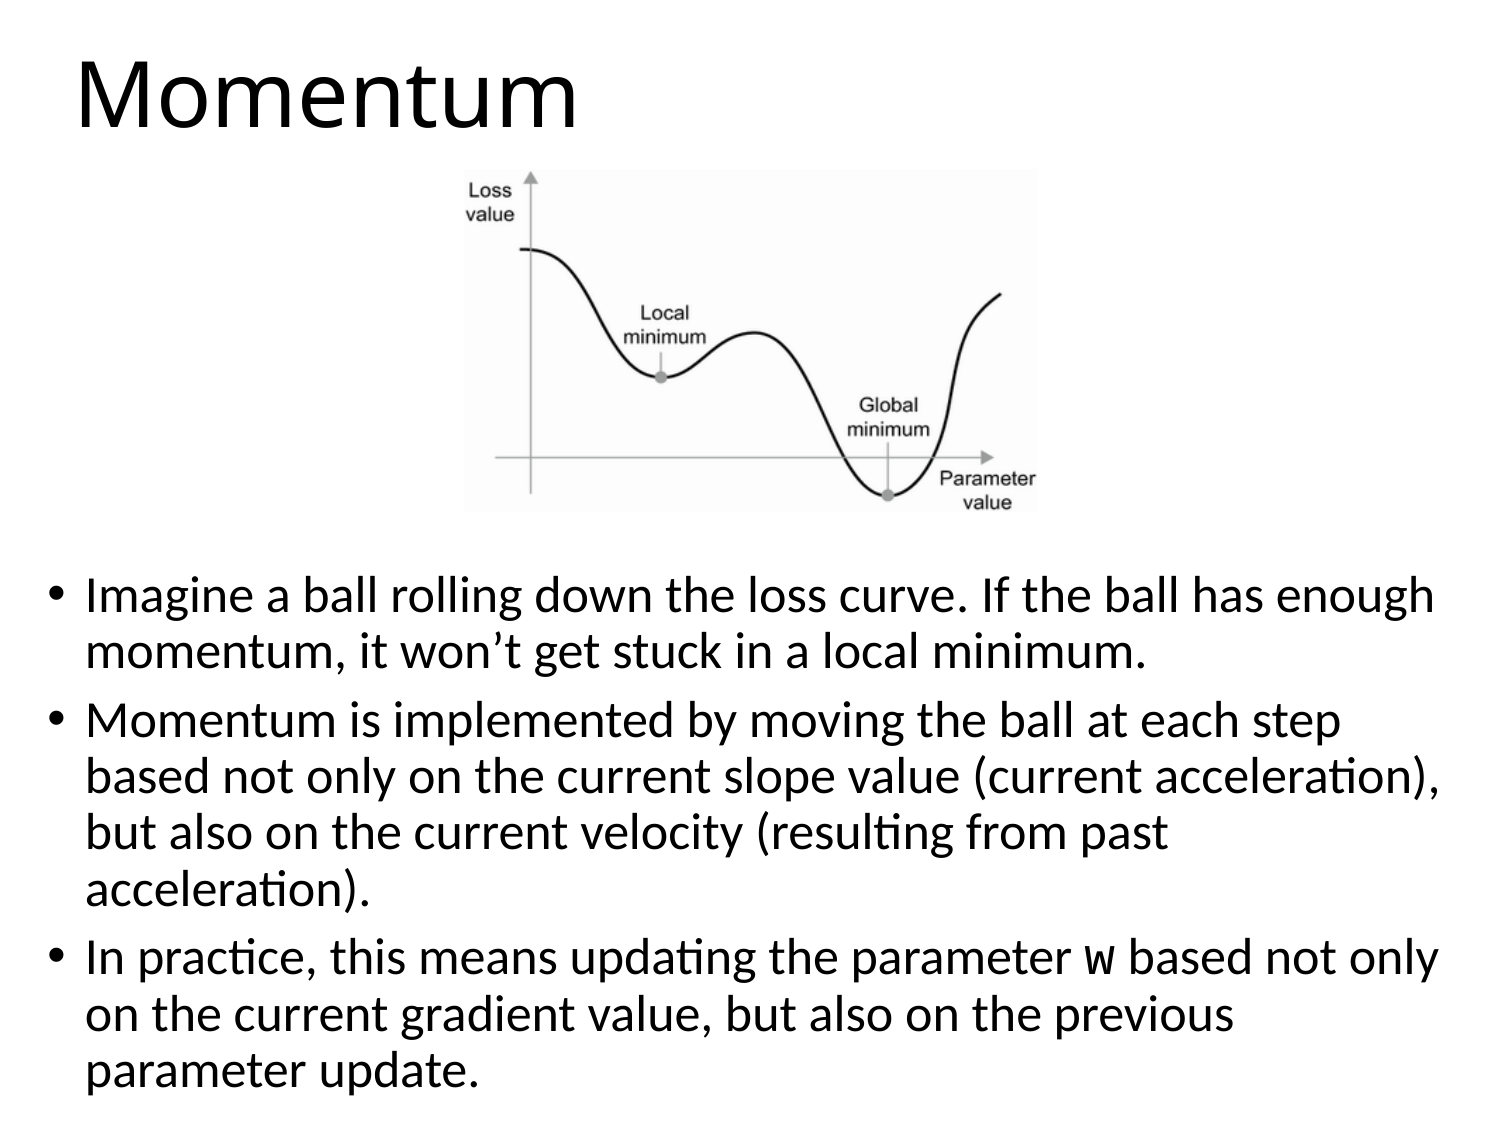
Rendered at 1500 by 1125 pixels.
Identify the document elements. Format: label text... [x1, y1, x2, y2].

picture [464, 169, 1037, 512]
title Momentum [58, 37, 1486, 158]
list Imagine a ball rolling down the loss curve. If the ball has enough momentum, it won’t get stuck in a local minimum. Momentum is implemented by moving the ball at each step based not only on the current slope value (current acceleration), but also on the current velocity (resulting from past acceleration). In practice, this means updating the parameter w based not only on the current gradient value, but also on the previous parameter update. [32, 560, 1483, 1115]
